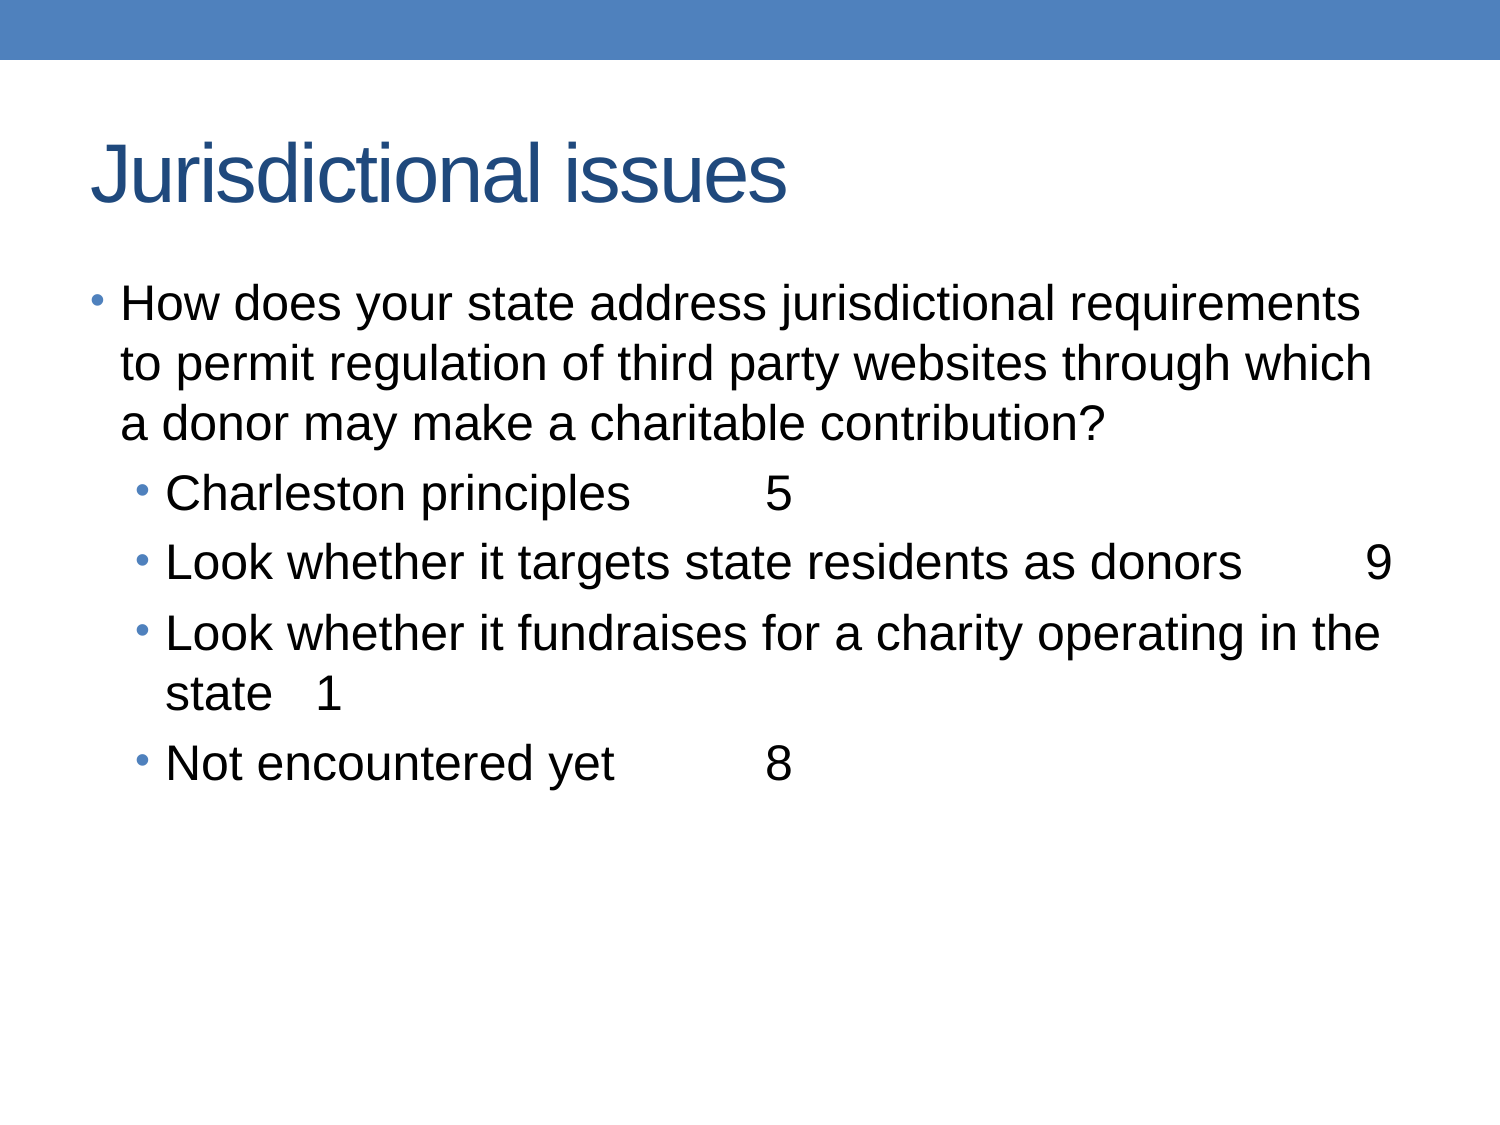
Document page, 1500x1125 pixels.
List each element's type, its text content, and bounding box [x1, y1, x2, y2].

title Jurisdictional issues [75, 87, 1425, 250]
list How does your state address jurisdictional requirements to permit regulation of third party websites through which a donor may make a charitable contribution? Charleston principles 5 Look whether it targets state residents as donors 9 Look whether it fundraises for a charity operating in the state 1 Not encountered yet 8 [75, 262, 1425, 1063]
